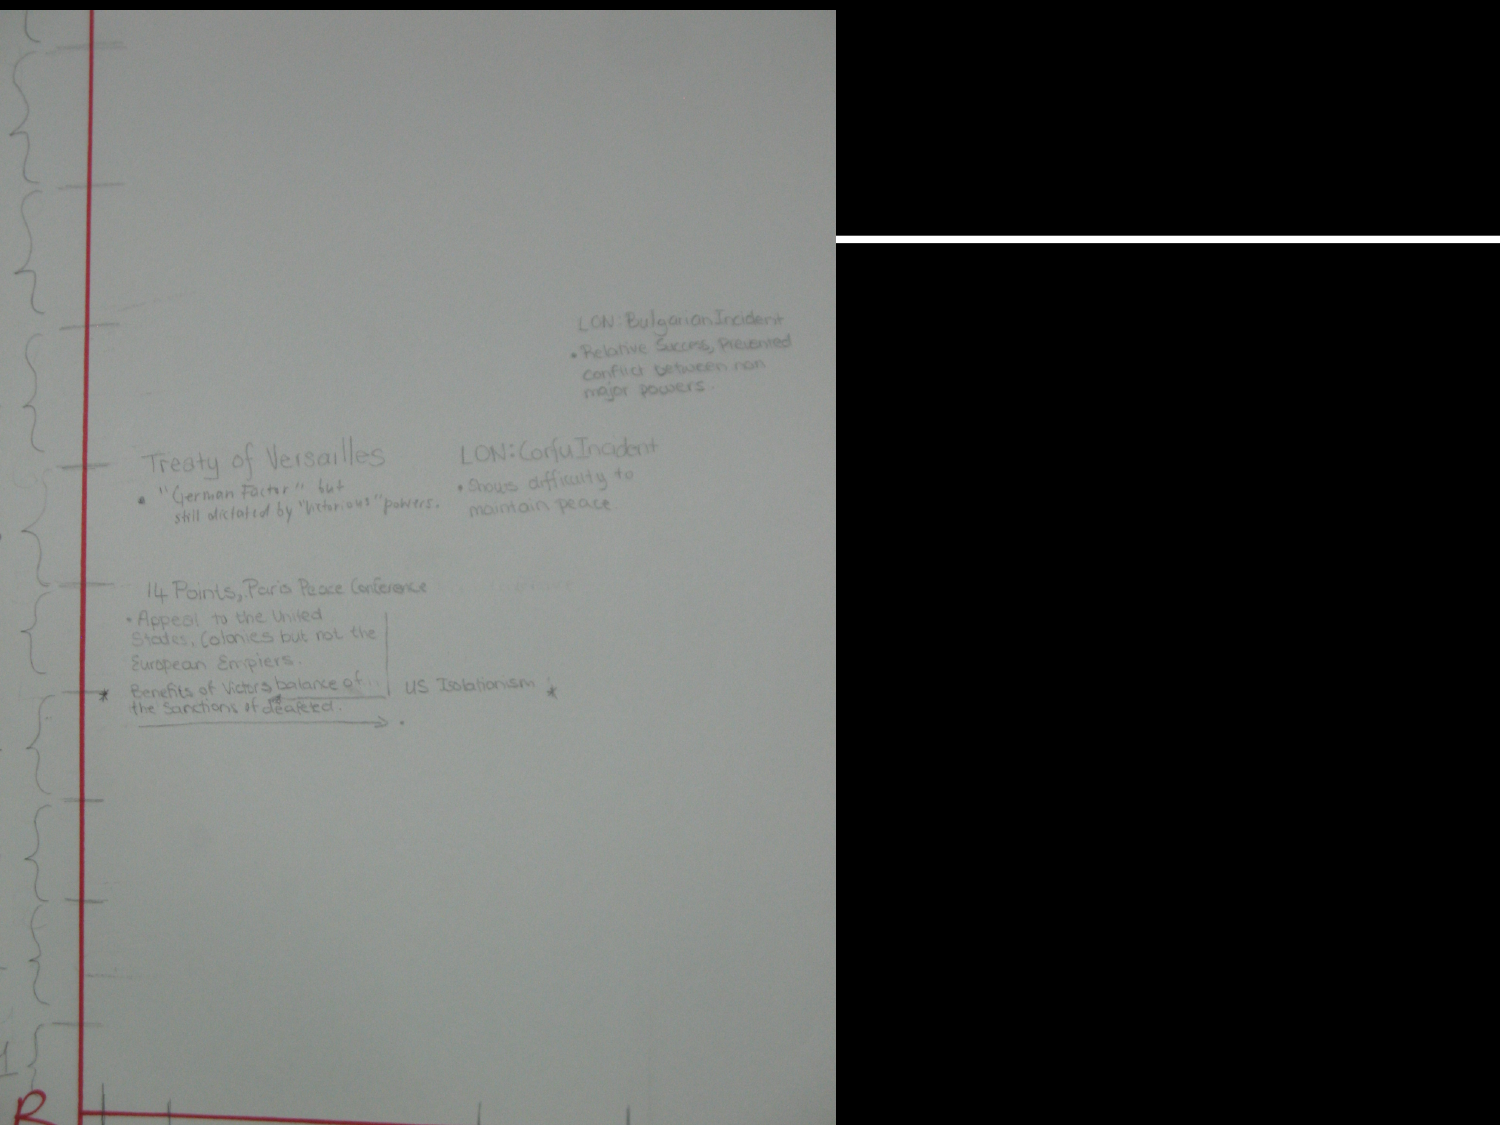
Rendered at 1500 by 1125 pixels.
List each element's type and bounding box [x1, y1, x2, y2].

list [0, 10, 837, 1125]
